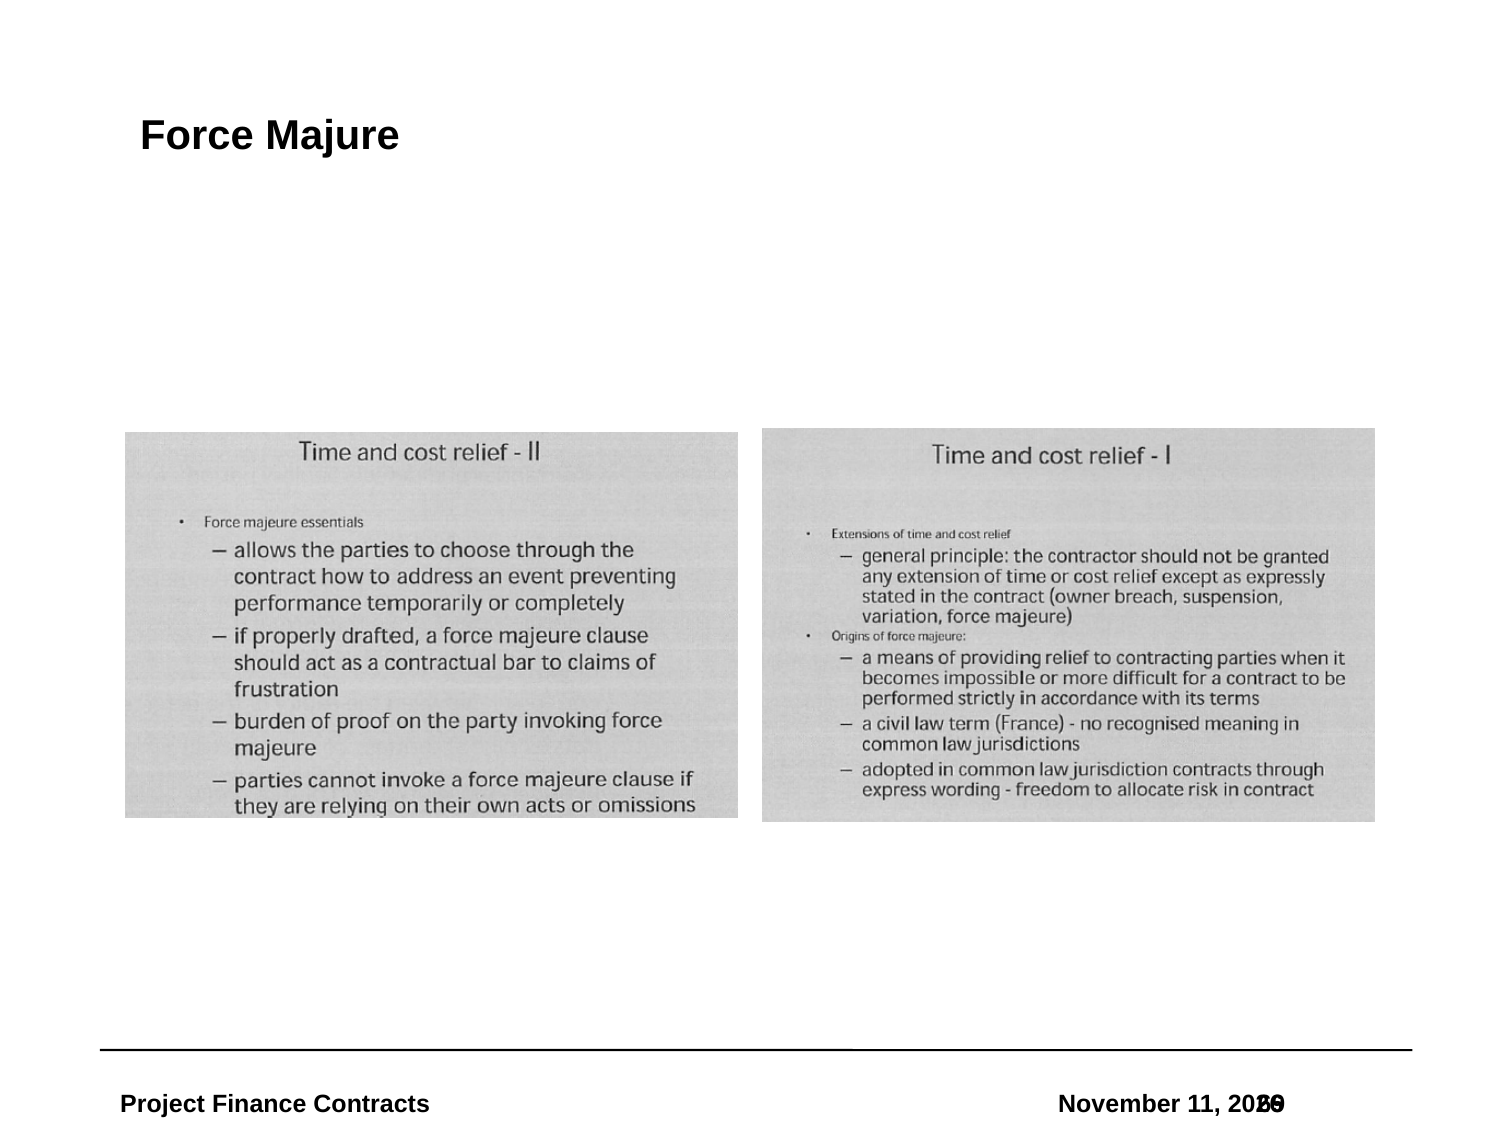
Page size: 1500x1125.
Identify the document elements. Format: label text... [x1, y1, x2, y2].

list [124, 432, 738, 818]
title Force Majure [124, 99, 1288, 226]
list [762, 428, 1376, 822]
